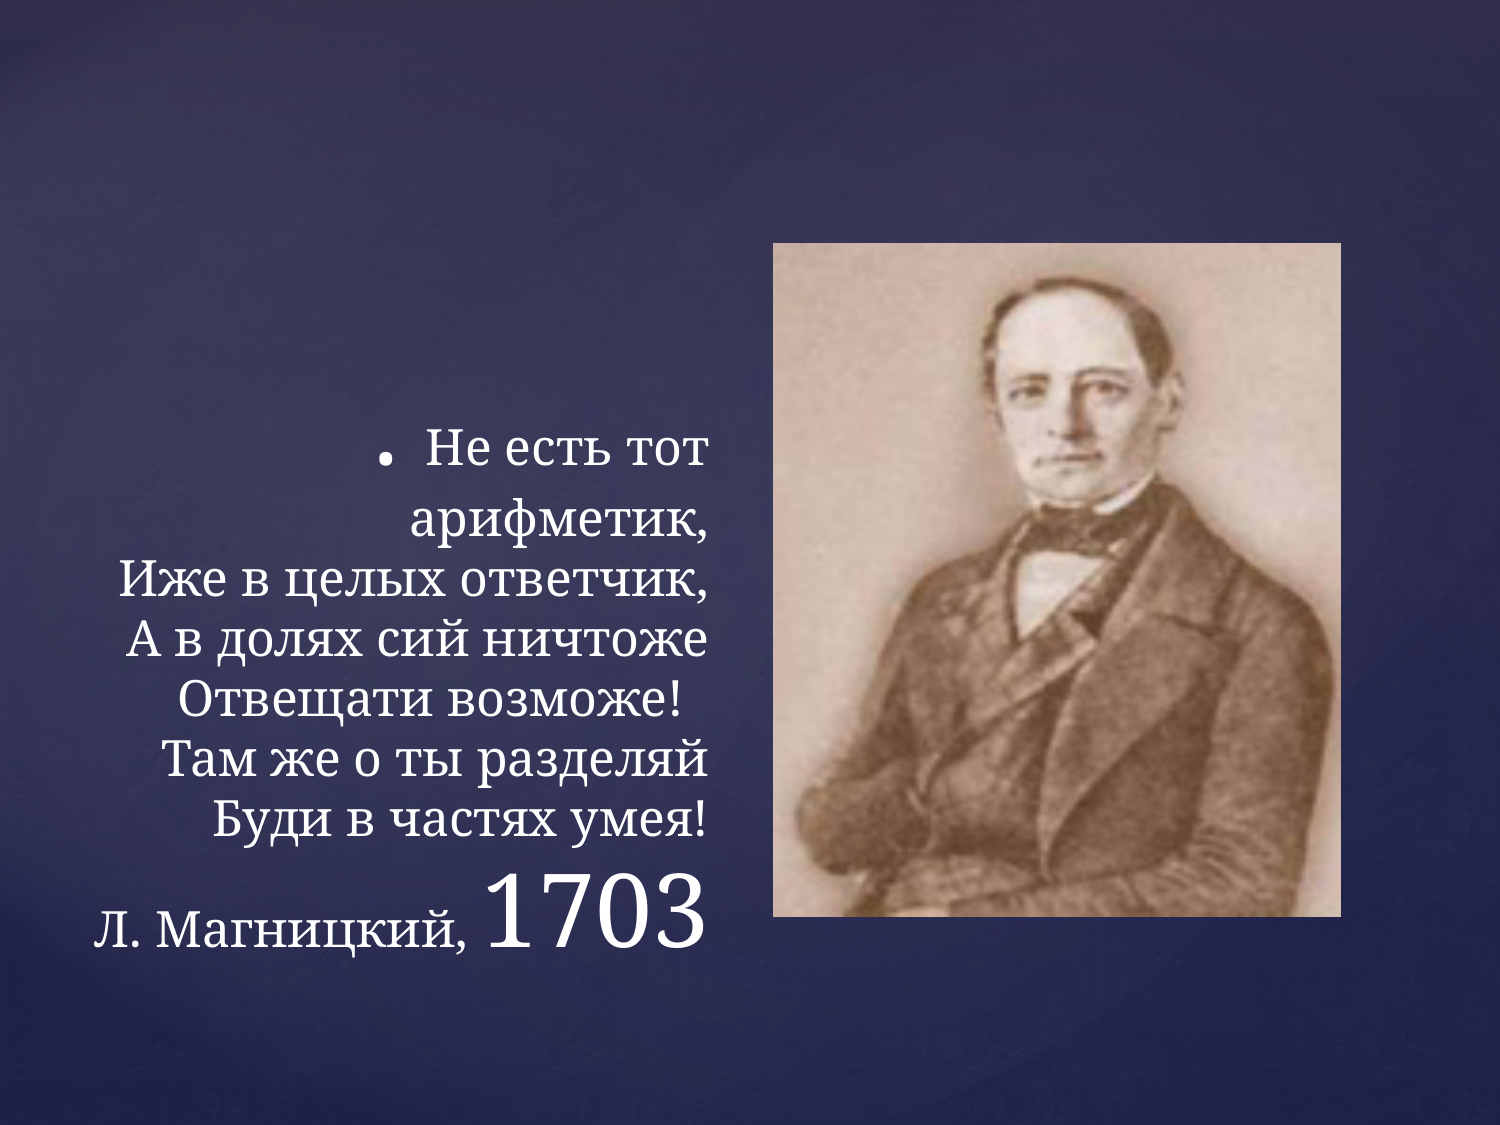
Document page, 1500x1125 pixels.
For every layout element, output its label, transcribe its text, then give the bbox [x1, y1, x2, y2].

picture [773, 243, 1342, 918]
title . Не есть тот арифметик, Иже в целых ответчик, А в долях сий ничтоже Отвещати возможе! Там же о ты разделяй Буди в частях умея! Л. Магницкий, 1703 [76, 90, 1343, 976]
